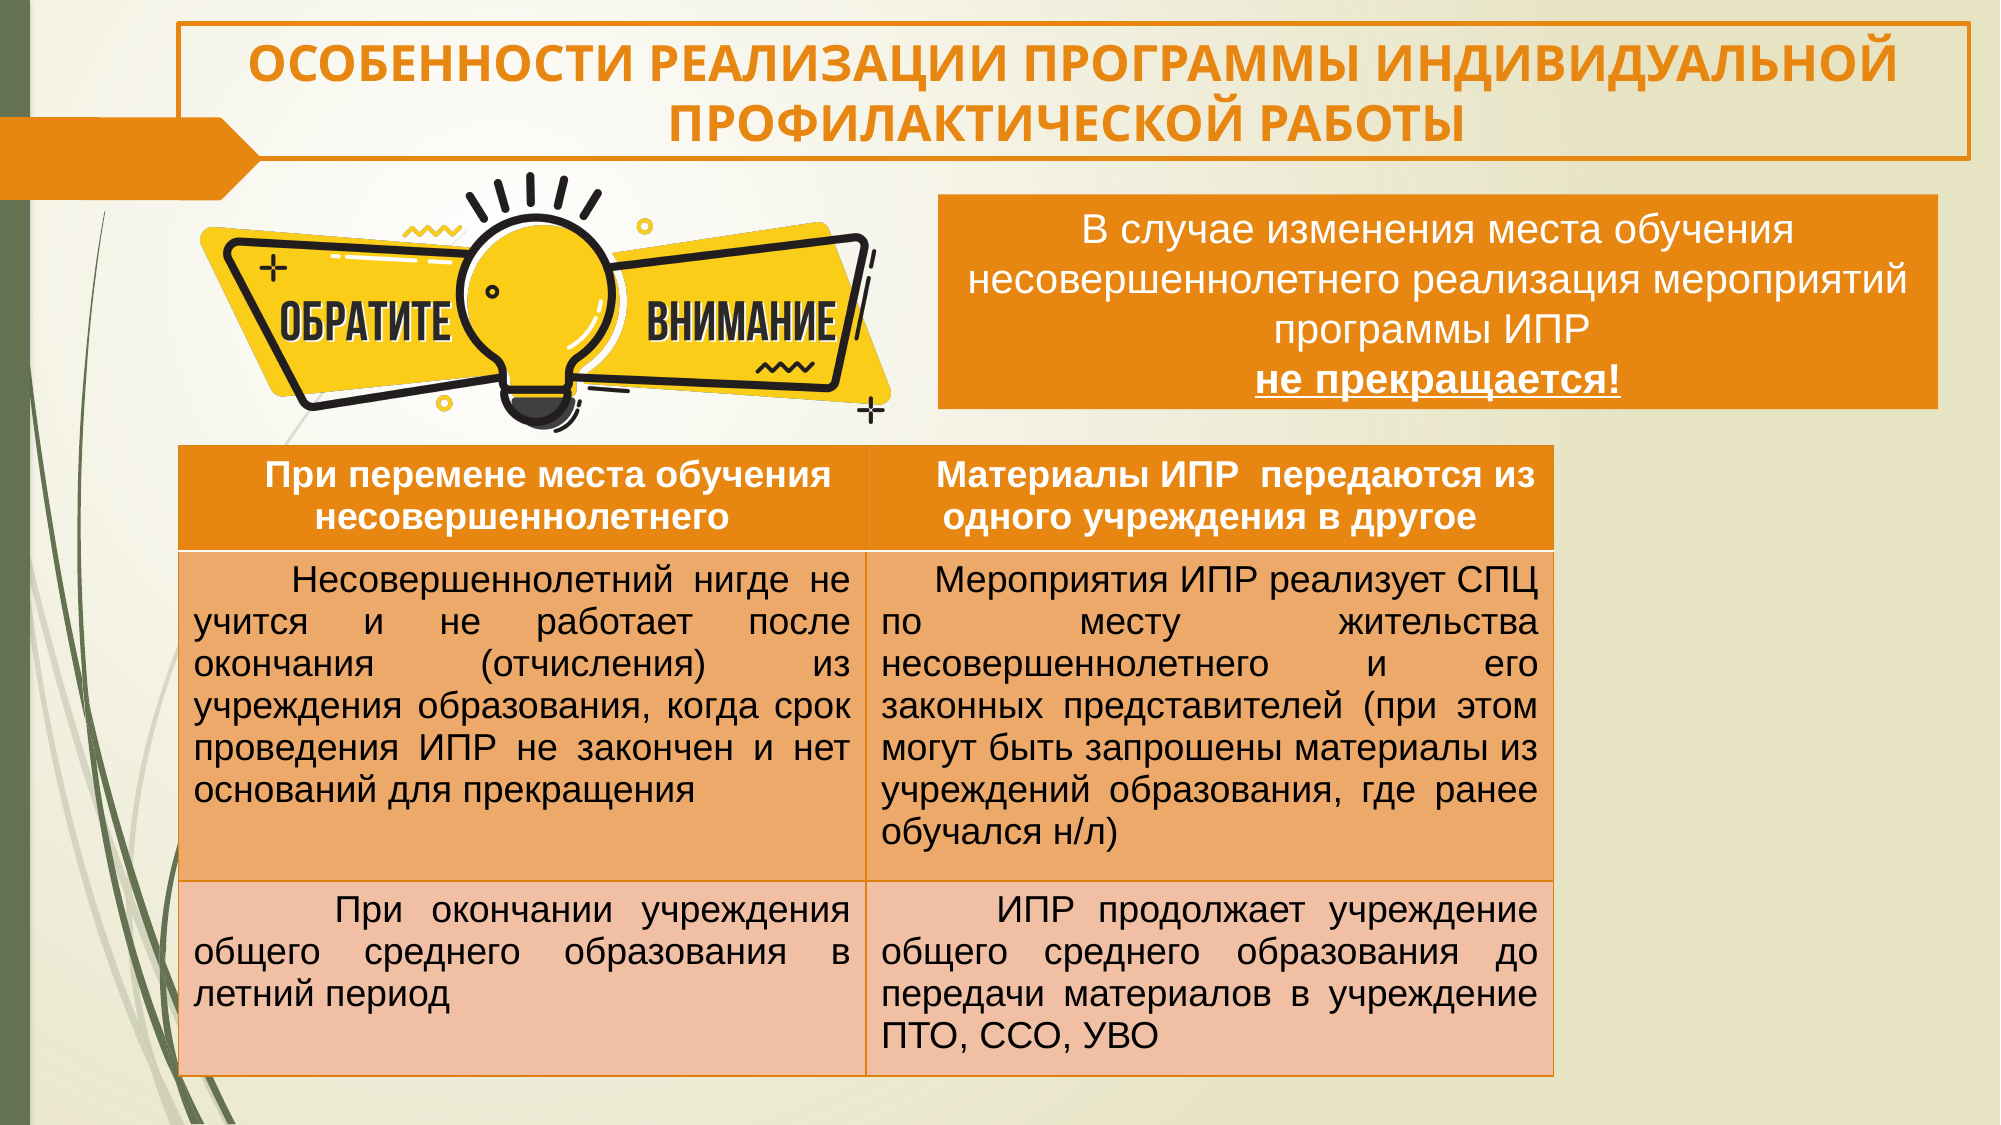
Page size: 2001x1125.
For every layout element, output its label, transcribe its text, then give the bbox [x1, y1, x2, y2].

table_cell Несовершеннолетний нигде не учится и не работает после окончания (отчисления) из учреждения образования, когда срок проведения ИПР не закончен и нет оснований для прекращения [179, 552, 865, 880]
table_header Материалы ИПР передаются из одного учреждения в другое [867, 446, 1553, 550]
text_box ОСОБЕННОСТИ РЕАЛИЗАЦИИ ПРОГРАММЫ ИНДИВИДУАЛЬНОЙ ПРОФИЛАКТИЧЕСКОЙ РАБОТЫ [178, 23, 1970, 159]
picture [199, 172, 891, 434]
table_cell При окончании учреждения общего среднего образования в летний период [179, 882, 865, 1075]
table_cell Мероприятия ИПР реализует СПЦ по месту жительства несовершеннолетнего и его законных представителей (при этом могут быть запрошены материалы из учреждений образования, где ранее обучался н/л) [867, 552, 1553, 880]
text_box В случае изменения места обучения несовершеннолетнего реализация мероприятий программы ИПР не прекращается! [938, 194, 1939, 410]
table_header При перемене места обучения несовершеннолетнего [179, 446, 865, 550]
table_cell ИПР продолжает учреждение общего среднего образования до передачи материалов в учреждение ПТО, ССО, УВО [867, 882, 1553, 1075]
